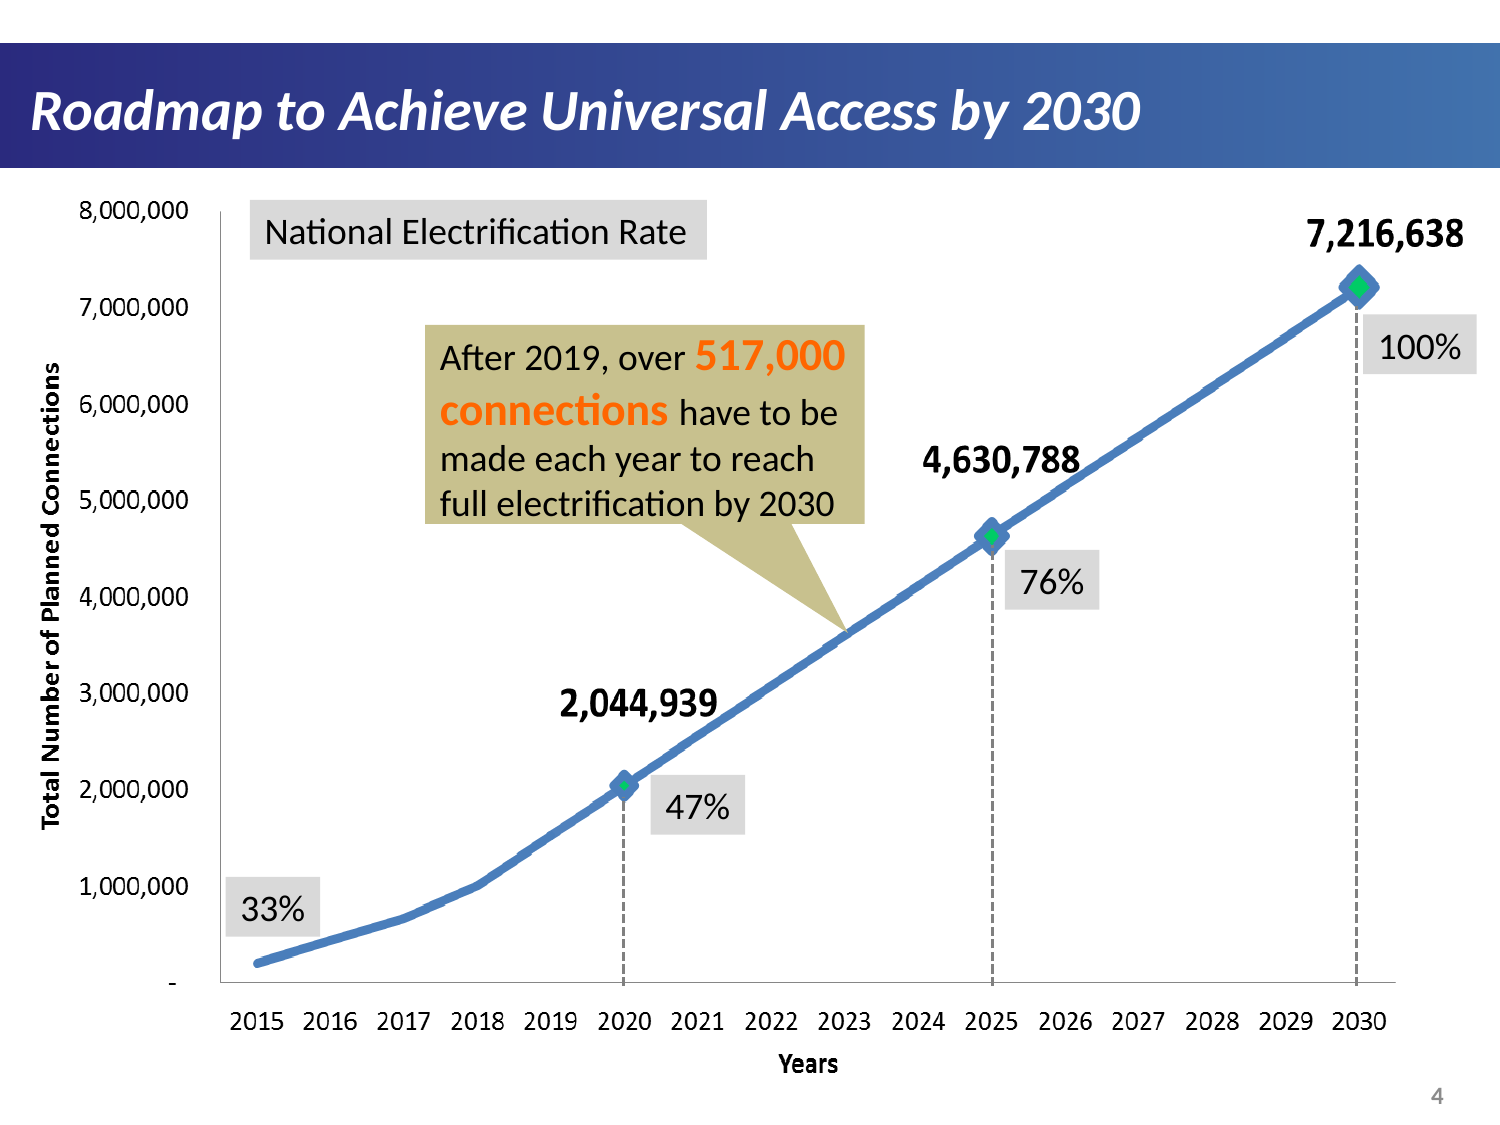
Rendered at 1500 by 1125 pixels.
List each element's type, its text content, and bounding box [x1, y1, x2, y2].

list Roadmap to Achieve Universal Access by 2030 [15, 64, 1450, 144]
slide_number 4 [1262, 1065, 1500, 1125]
picture [8, 180, 1477, 1113]
